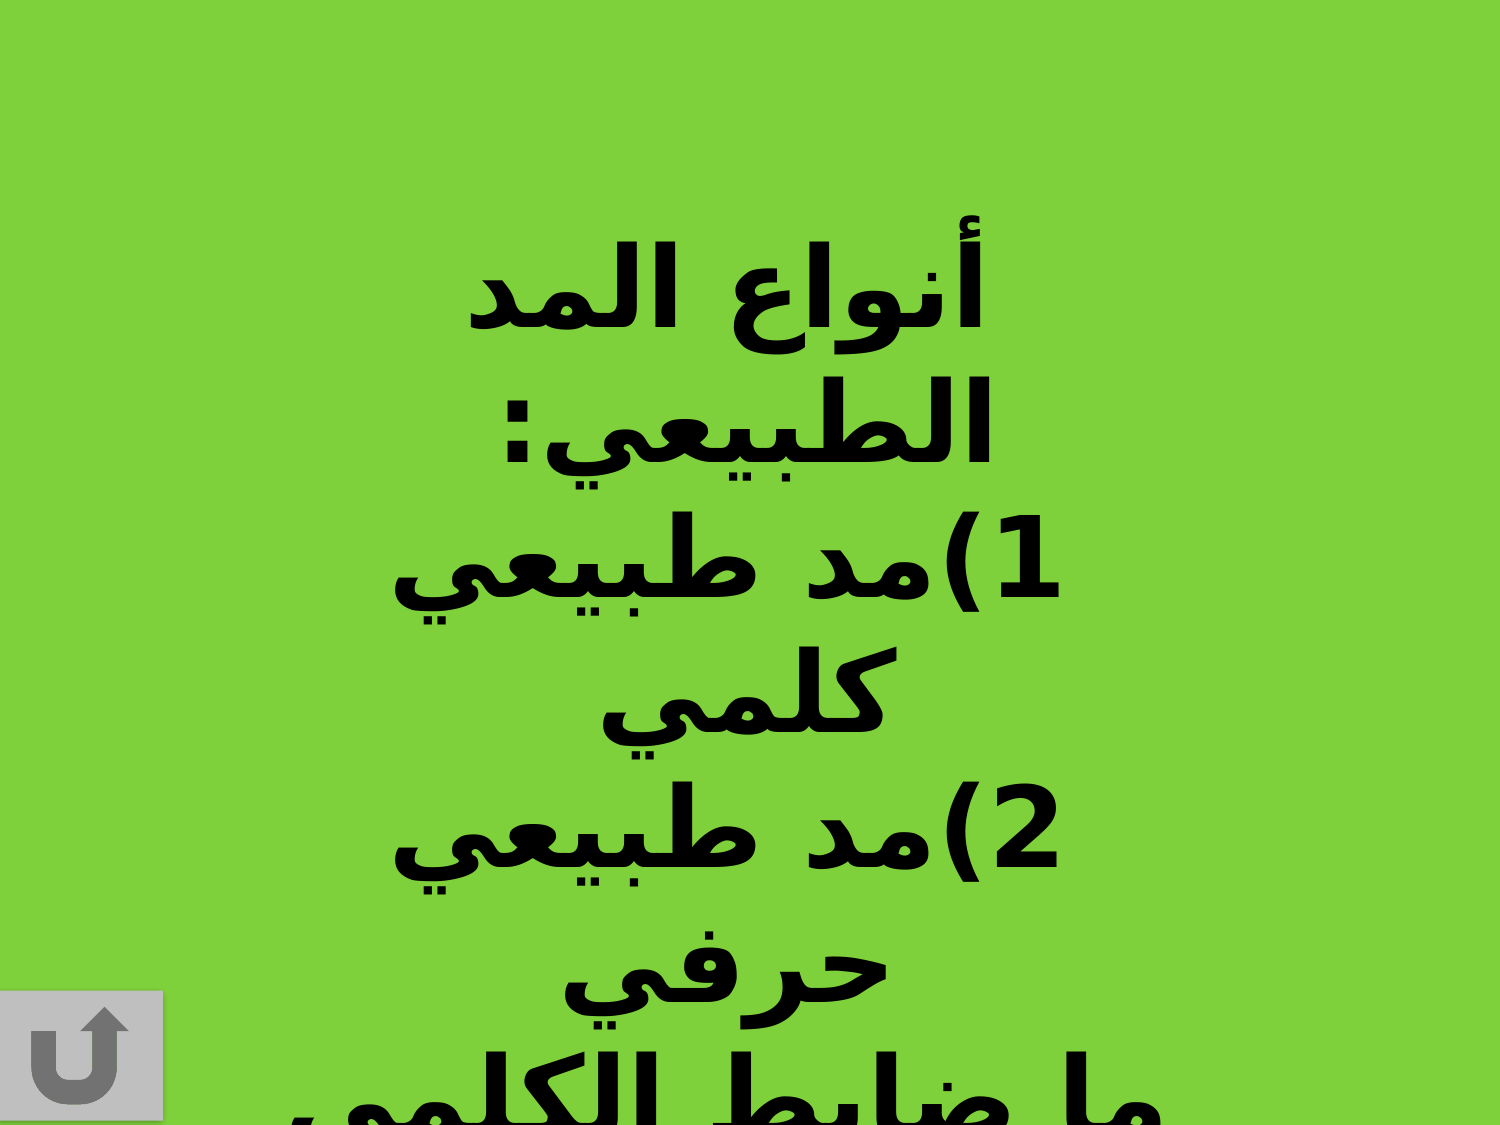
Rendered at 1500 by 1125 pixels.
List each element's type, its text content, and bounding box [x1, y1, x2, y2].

text_box [0, 990, 163, 1121]
text_box أنواع المد الطبيعي: 1)مد طبيعي كلمي 2)مد طبيعي حرفي ما ضابط الكلمي والحرفي في التجويد ؟ [219, 208, 1236, 1125]
